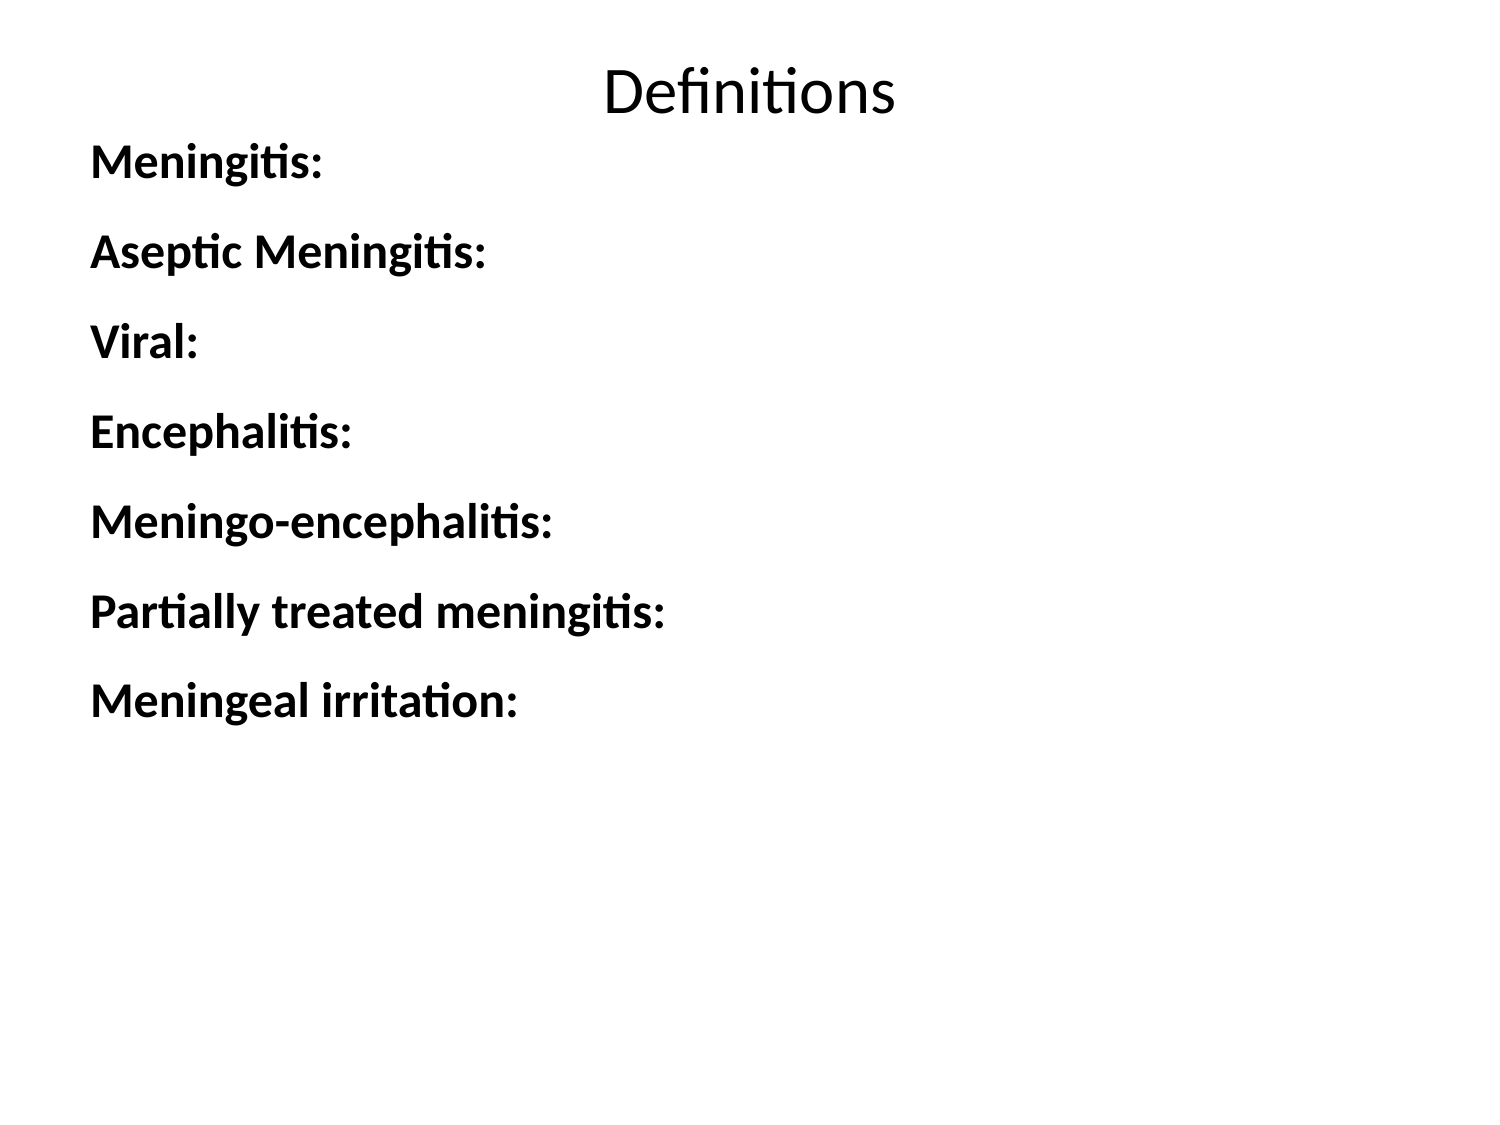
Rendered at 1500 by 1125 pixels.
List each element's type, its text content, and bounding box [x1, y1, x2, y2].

list Meningitis: Aseptic Meningitis: Viral: Encephalitis: Meningo-encephalitis: Partially treated meningitis: Meningeal irritation: [75, 112, 1425, 1005]
title Definitions [75, 0, 1425, 112]
